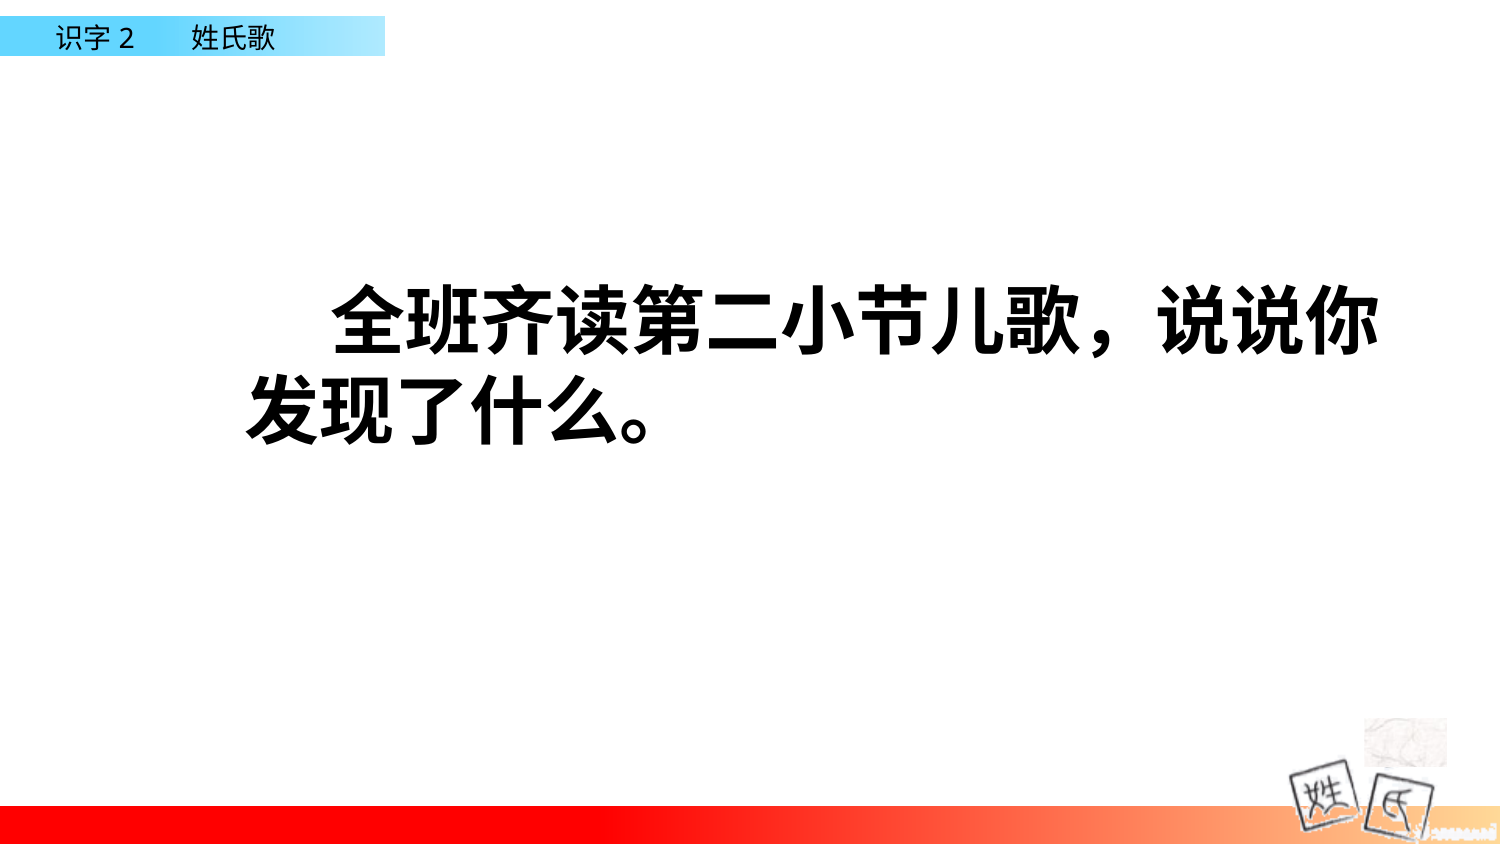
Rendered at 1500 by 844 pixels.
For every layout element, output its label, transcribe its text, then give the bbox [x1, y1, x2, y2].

picture [1232, 718, 1500, 844]
text_box [1166, 806, 1170, 843]
text_box 全班齐读第二小节儿歌，说说你发现了什么。 [229, 265, 1403, 461]
text_box 全包围 结构 [990, 806, 994, 843]
